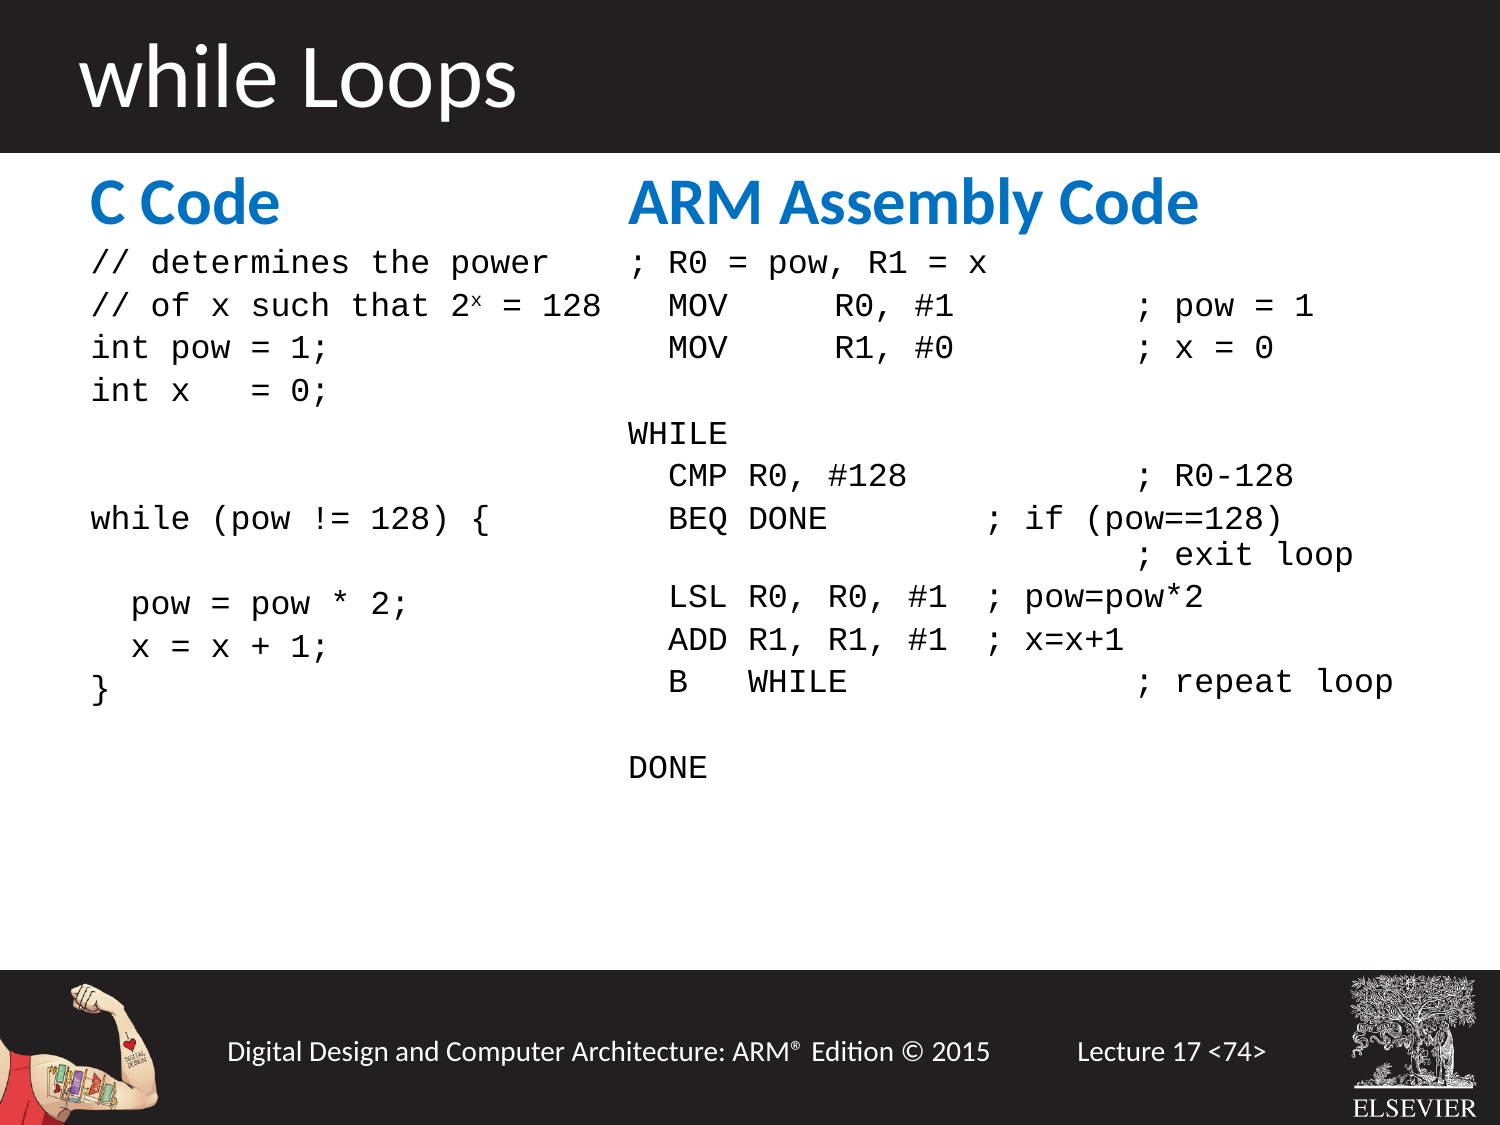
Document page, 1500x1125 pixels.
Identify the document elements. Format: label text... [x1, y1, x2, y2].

text_box ARM Assembly Code ; R0 = pow, R1 = x MOV R0, #1 ; pow = 1 MOV R1, #0 ; x = 0 WHILE CMP R0, #128 ; R0-128 BEQ DONE ; if (pow==128) ; exit loop LSL R0, R0, #1 ; pow=pow*2 ADD R1, R1, #1 ; x=x+1 B WHILE ; repeat loop DONE [613, 159, 1426, 835]
picture [1350, 974, 1477, 1117]
text_box C Code // determines the power // of x such that 2x = 128 int pow = 1; int x = 0; while (pow != 128) { pow = pow * 2; x = x + 1; } [75, 159, 726, 847]
text_box [87, 835, 1413, 1025]
picture [0, 979, 163, 1125]
text_box while Loops [63, 8, 1488, 133]
